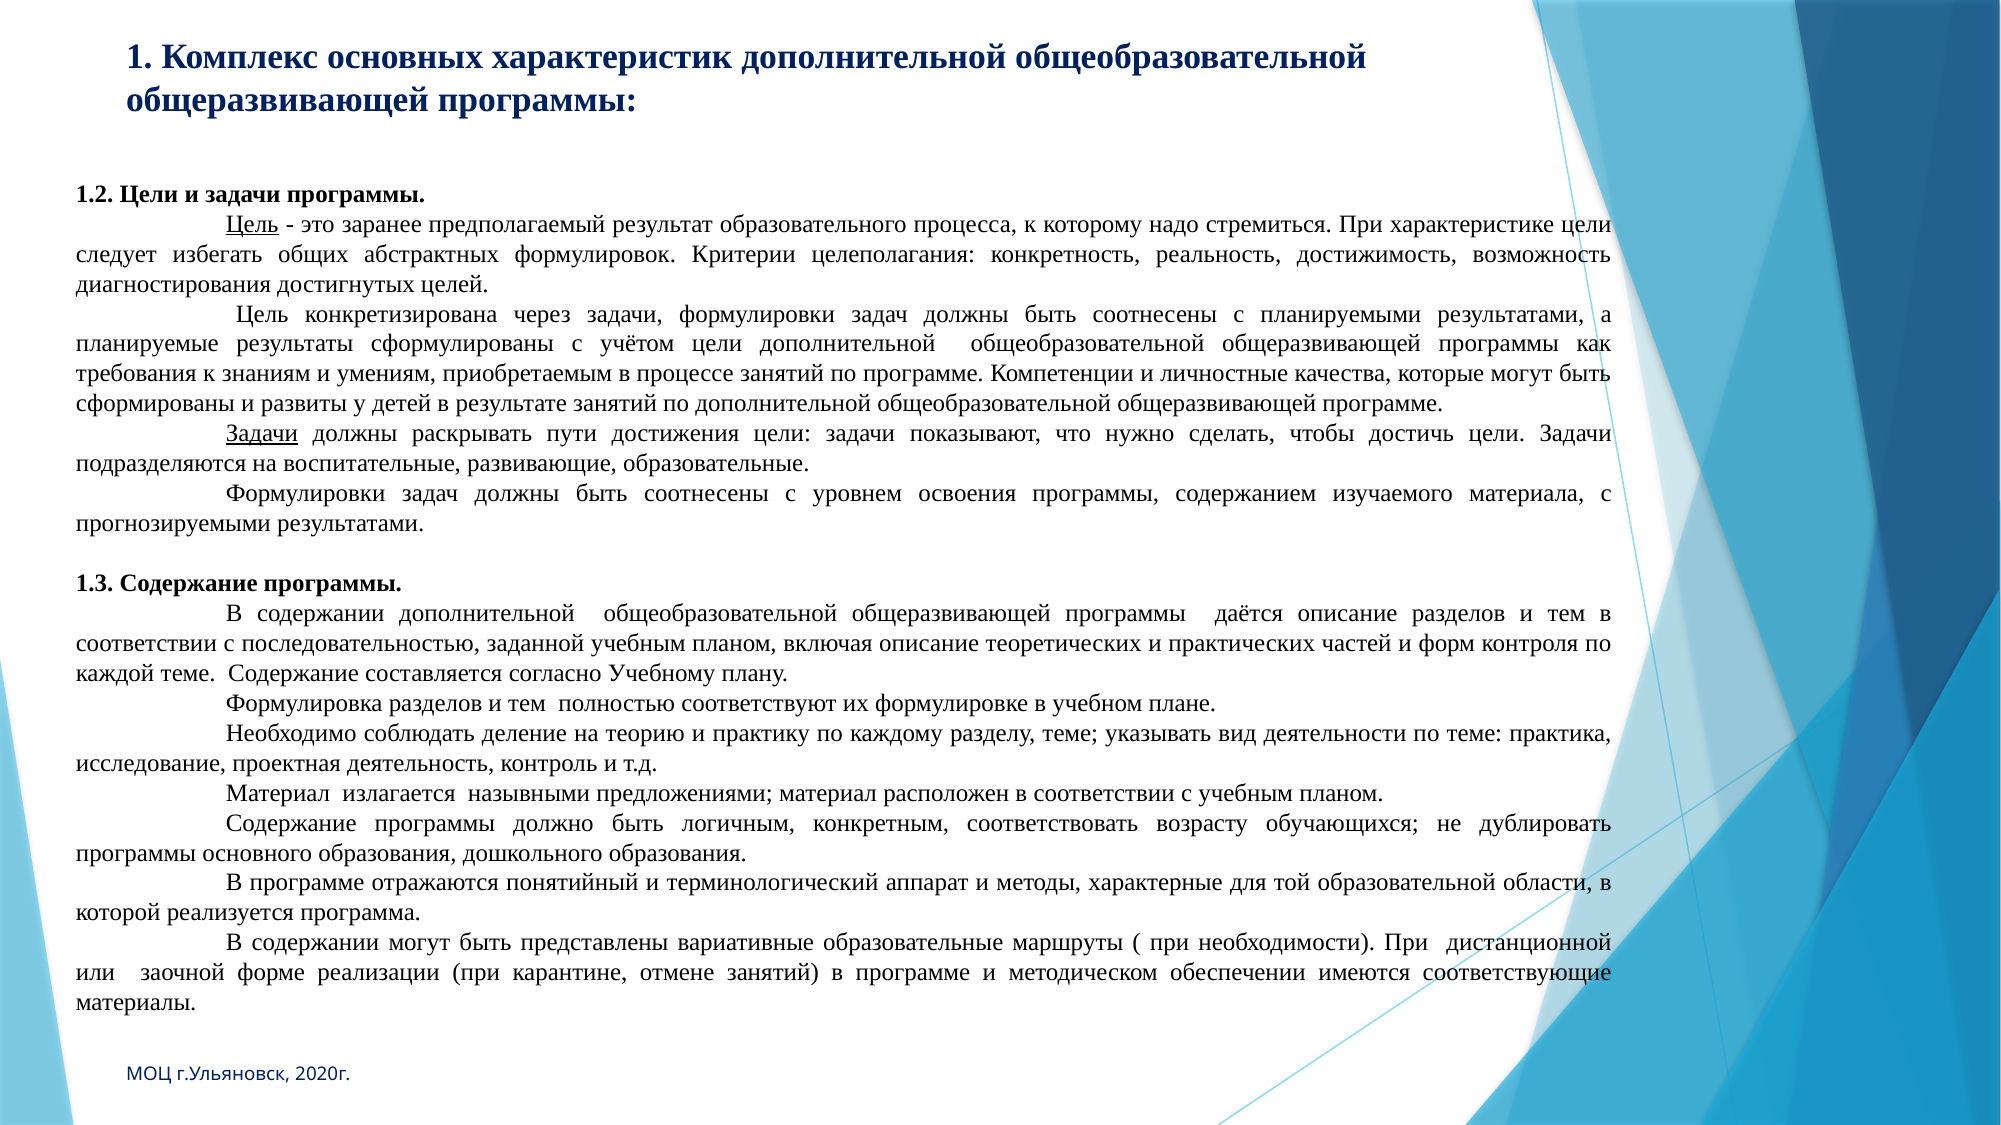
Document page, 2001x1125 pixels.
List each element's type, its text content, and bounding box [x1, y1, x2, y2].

footer МОЦ г.Ульяновск, 2020г. [111, 1044, 1145, 1101]
title 1. Комплекс основных характеристик дополнительной общеобразовательной общеразвивающей программы: [111, 25, 1522, 126]
list 1.2. Цели и задачи программы. Цель - это заранее предполагаемый результат образовательного процесса, к которому надо стремиться. При характеристике цели следует избегать общих абстрактных формулировок. Критерии целеполагания: конкретность, реальность, достижимость, возможность диагностирования достигнутых целей. Цель конкретизирована через задачи, формулировки задач должны быть соотнесены с планируемыми результатами, а планируемые результаты сформулированы с учётом цели дополнительной общеобразовательной общеразвивающей программы как требования к знаниям и умениям, приобретаемым в процессе занятий по программе. Компетенции и личностные качества, которые могут быть сформированы и развиты у детей в результате занятий по дополнительной общеобразовательной общеразвивающей программе. Задачи должны раскрывать пути достижения цели: задачи показывают, что нужно сделать, чтобы достичь цели. Задачи подразделяются на воспитательные, развивающие, образовательные. Формулировки задач должны быть соотнесены с уровнем освоения программы, содержанием изучаемого материала, с прогнозируемыми результатами. 1.3. Содержание программы. В содержании дополнительной общеобразовательной общеразвивающей программы даётся описание разделов и тем в соответствии с последовательностью, заданной учебным планом, включая описание теоретических и практических частей и форм контроля по каждой теме. Содержание составляется согласно Учебному плану. Формулировка разделов и тем полностью соответствуют их формулировке в учебном плане. Необходимо соблюдать деление на теорию и практику по каждому разделу, теме; указывать вид деятельности по теме: практика, исследование, проектная деятельность, контроль и т.д. Материал излагается назывными предложениями; материал расположен в соответствии с учебным планом. Содержание программы должно быть логичным, конкретным, соответствовать возрасту обучающихся; не дублировать программы основного образования, дошкольного образования. В программе отражаются понятийный и терминологический аппарат и методы, характерные для той образовательной области, в которой реализуется программа. В содержании могут быть представлены вариативные образовательные маршруты ( при необходимости). При дистанционной или заочной форме реализации (при карантине, отмене занятий) в программе и методическом обеспечении имеются соответствующие материалы. [60, 169, 1629, 1019]
